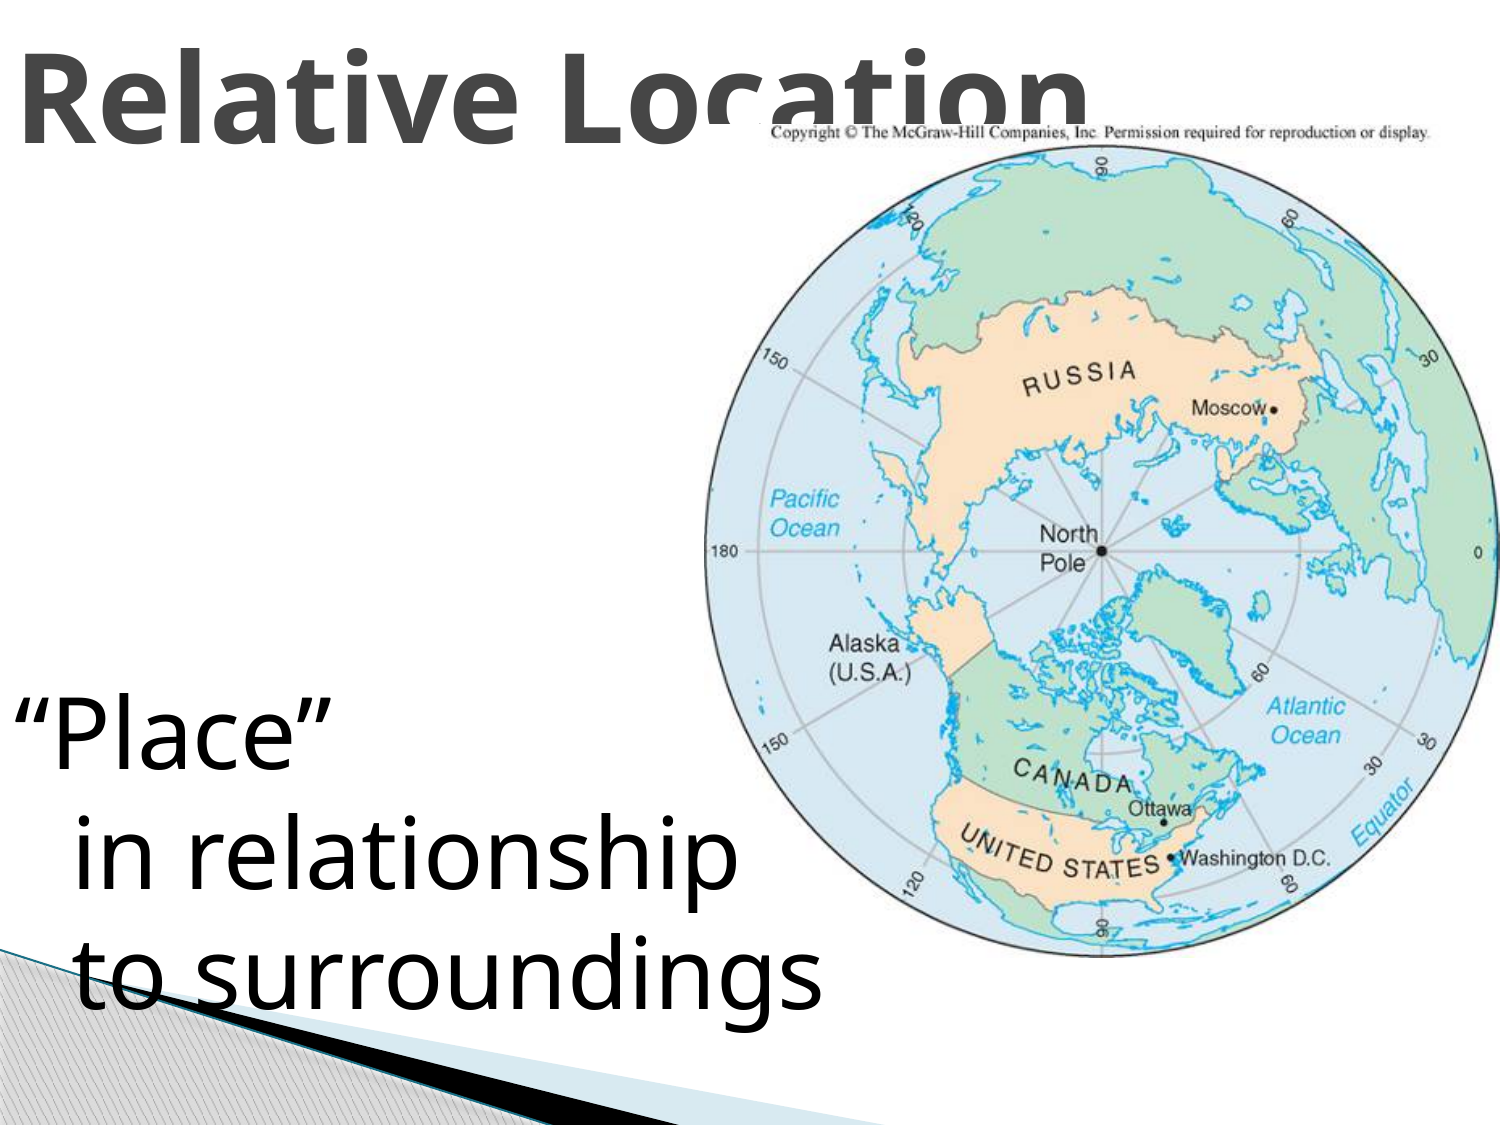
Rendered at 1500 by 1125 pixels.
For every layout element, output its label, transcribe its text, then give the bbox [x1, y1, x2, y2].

list “Place” in relationship to surroundings [0, 662, 938, 1038]
title Relative Location [0, 0, 1350, 188]
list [703, 124, 1500, 959]
